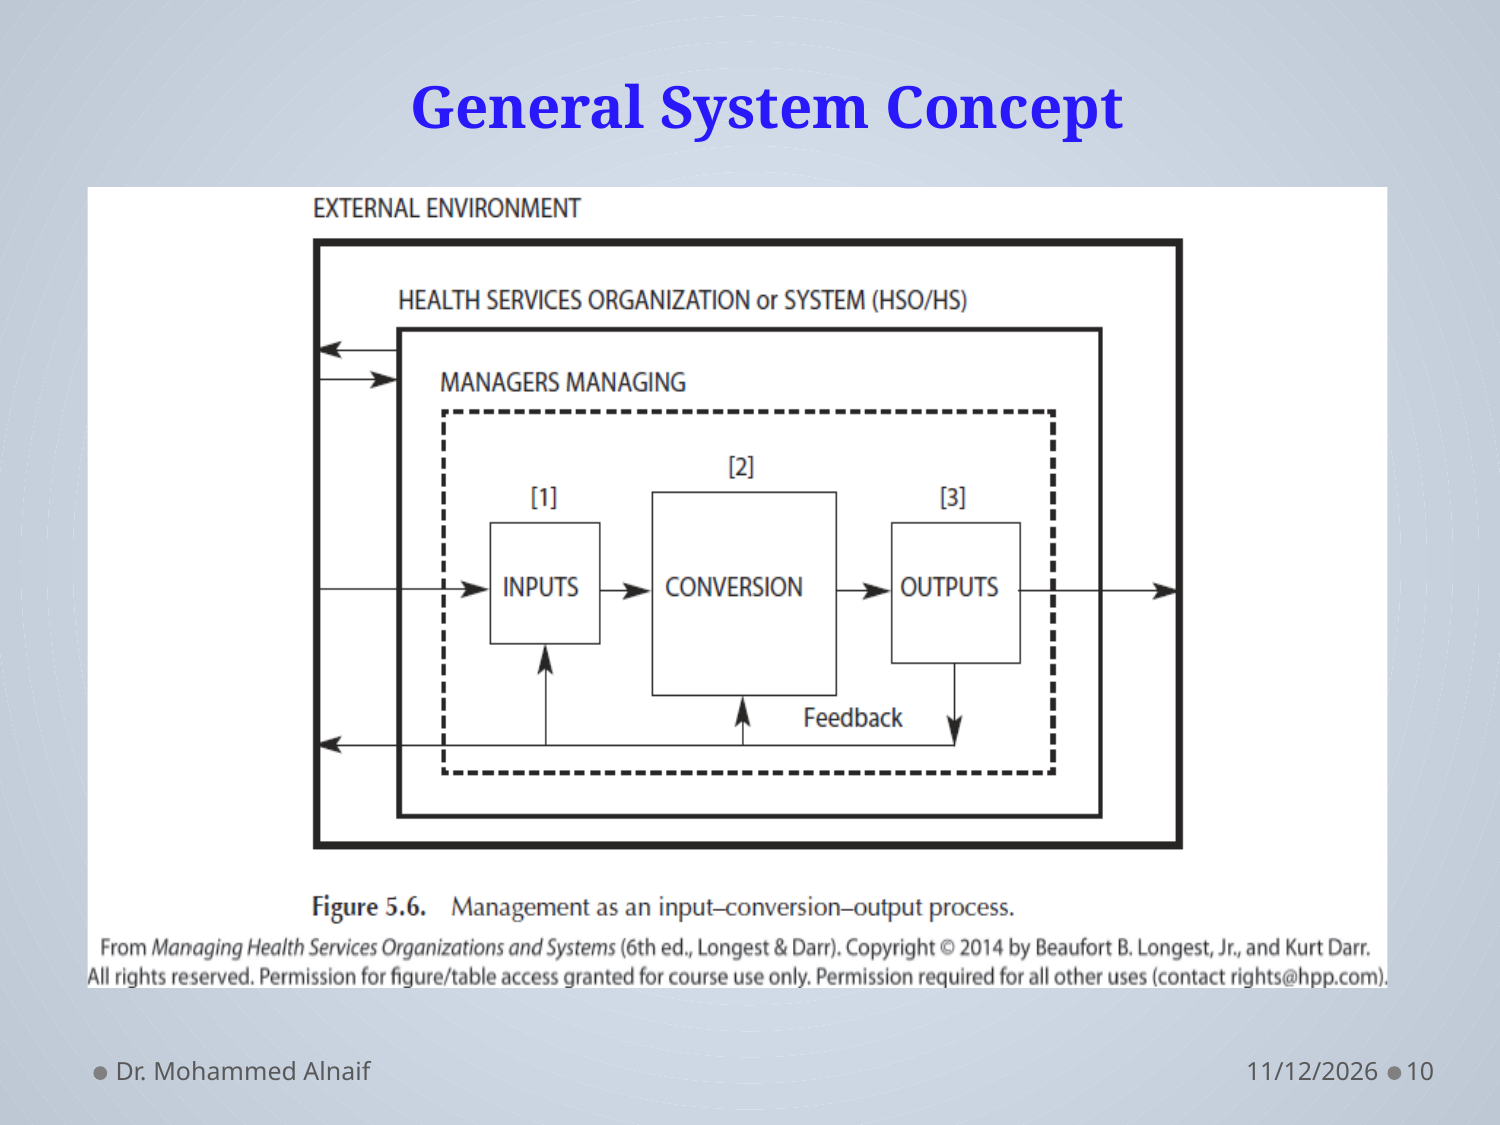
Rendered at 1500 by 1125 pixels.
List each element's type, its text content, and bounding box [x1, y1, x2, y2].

footer Dr. Mohammed Alnaif [108, 1042, 576, 1103]
picture [87, 187, 1388, 988]
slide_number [1043, 1042, 1386, 1103]
slide_number 10 [1401, 1042, 1494, 1103]
text_box General System Concept [387, 62, 1163, 148]
